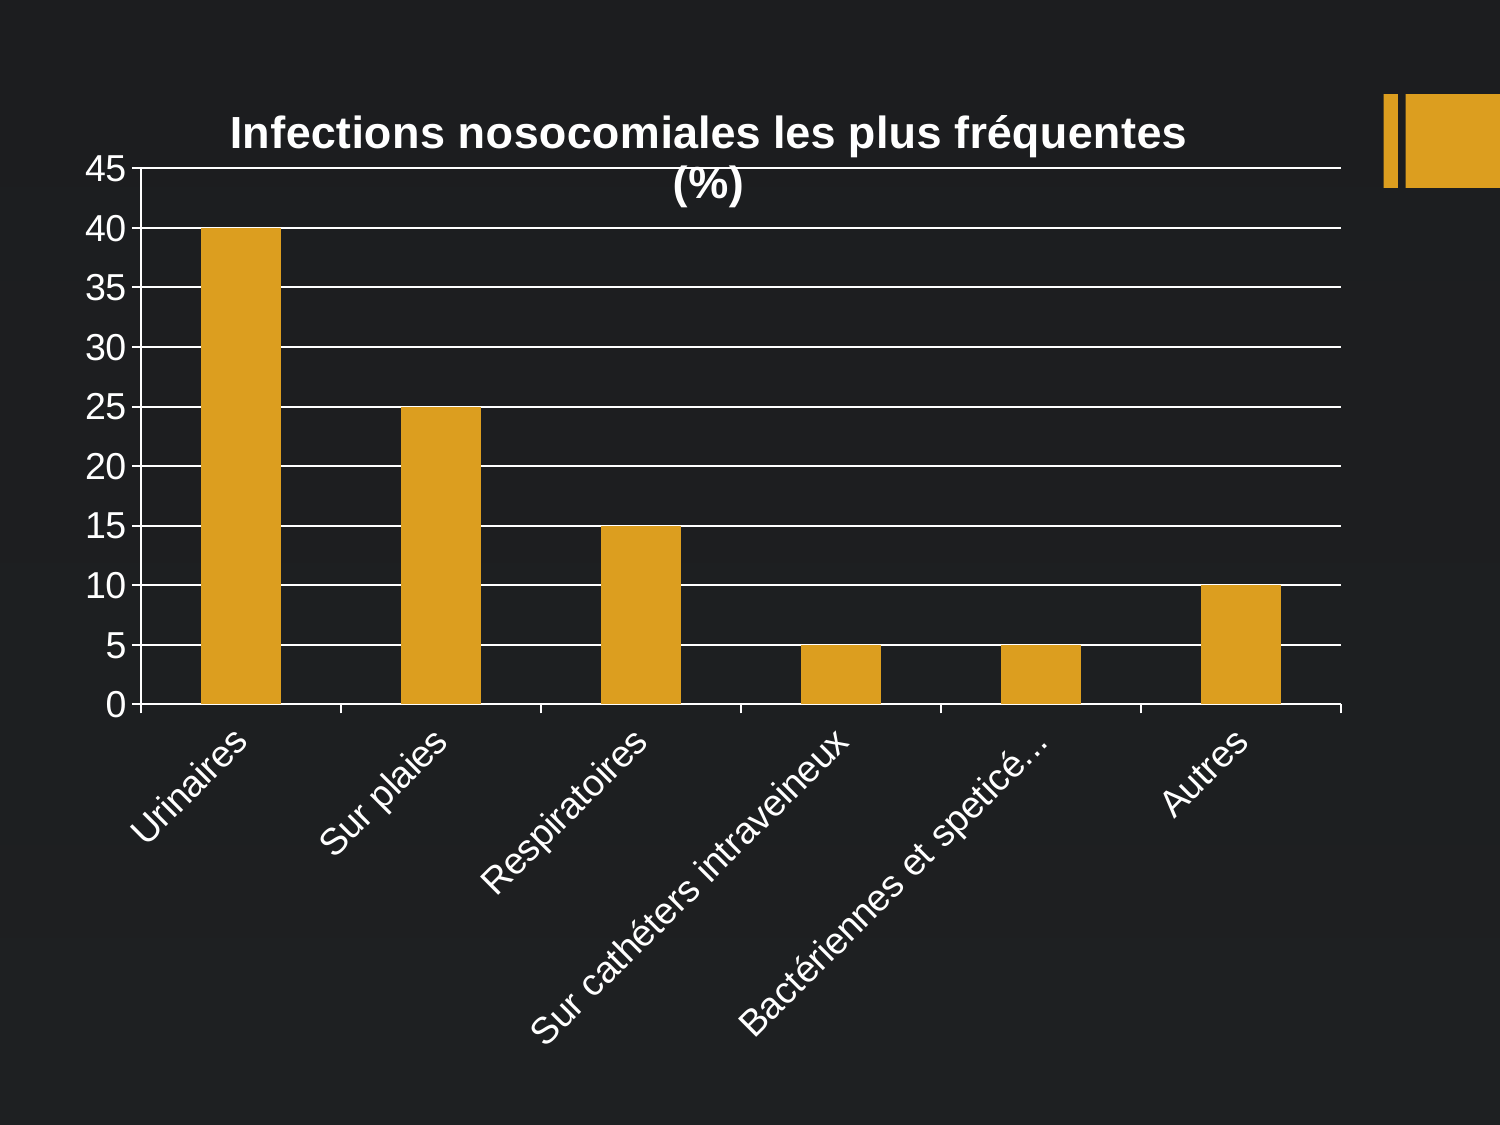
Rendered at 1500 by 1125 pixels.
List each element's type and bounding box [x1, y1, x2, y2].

chart [52, 65, 1365, 1083]
